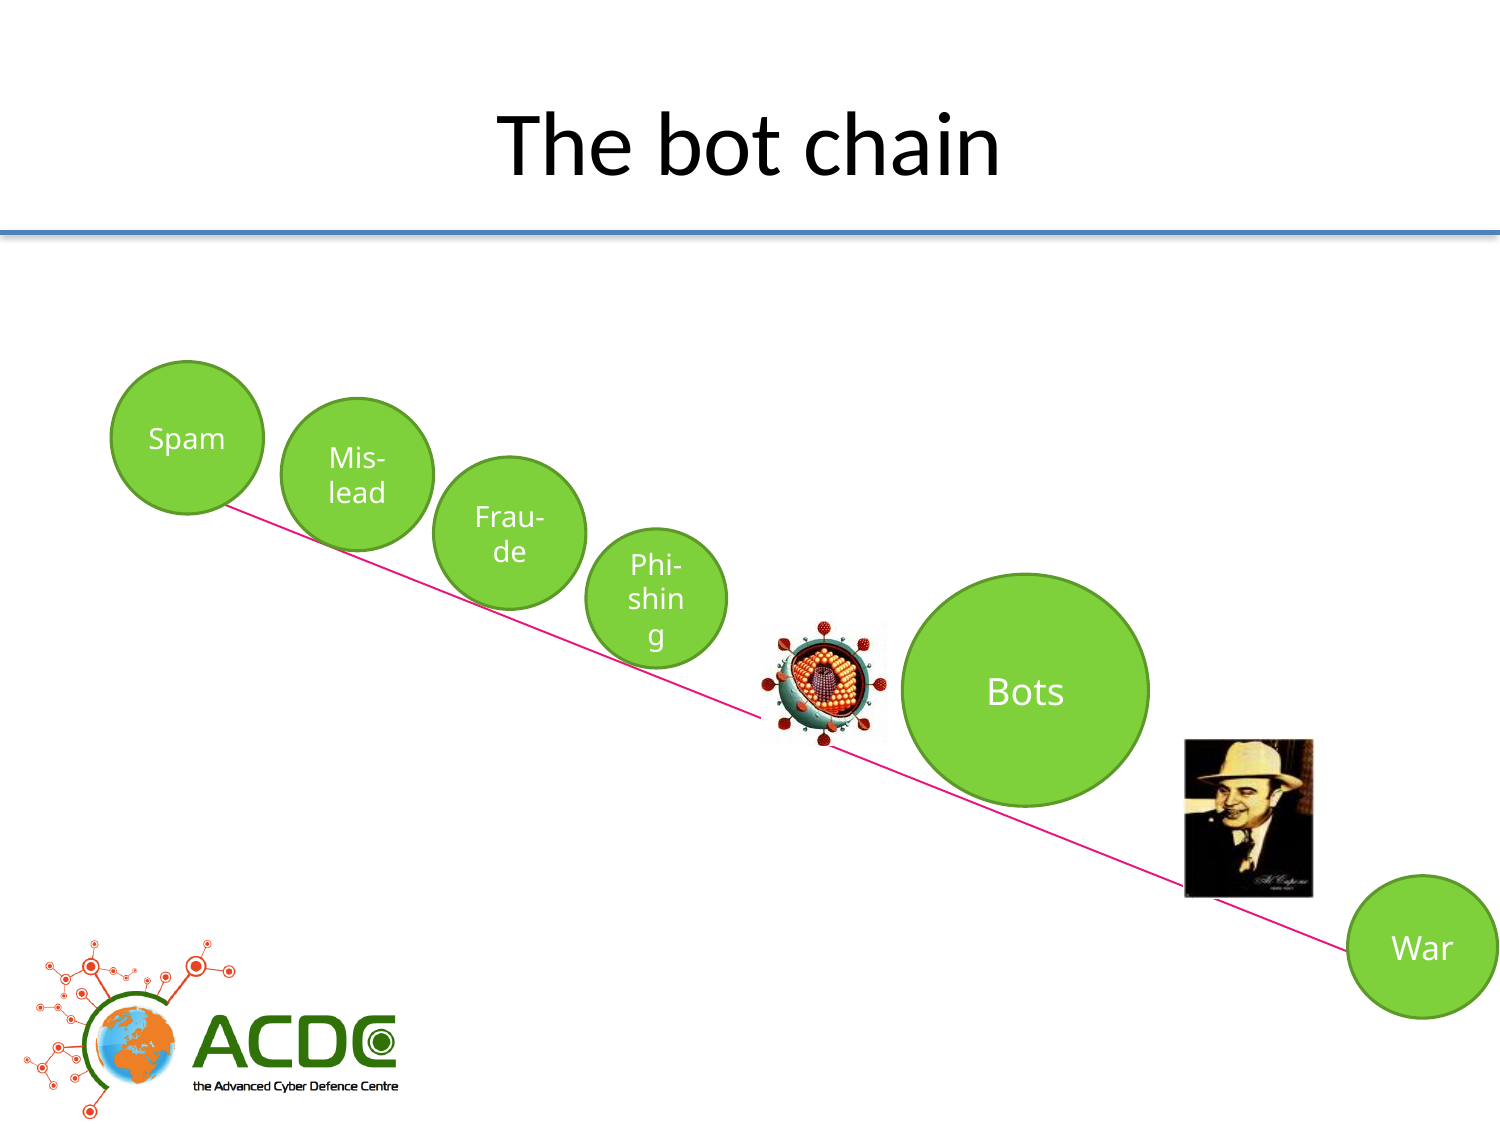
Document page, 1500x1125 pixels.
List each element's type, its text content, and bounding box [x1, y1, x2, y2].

text_box War [1347, 875, 1498, 1019]
text_box Frau- de [433, 456, 586, 610]
title The bot chain [75, 45, 1425, 233]
text_box Mis-lead [281, 398, 434, 551]
text_box Spam [111, 361, 264, 515]
picture [0, 934, 431, 1125]
picture [761, 620, 887, 747]
text_box Phi-shing [585, 528, 727, 668]
picture [1183, 737, 1316, 899]
text_box Bots [902, 574, 1149, 807]
text_box [171, 299, 1388, 948]
